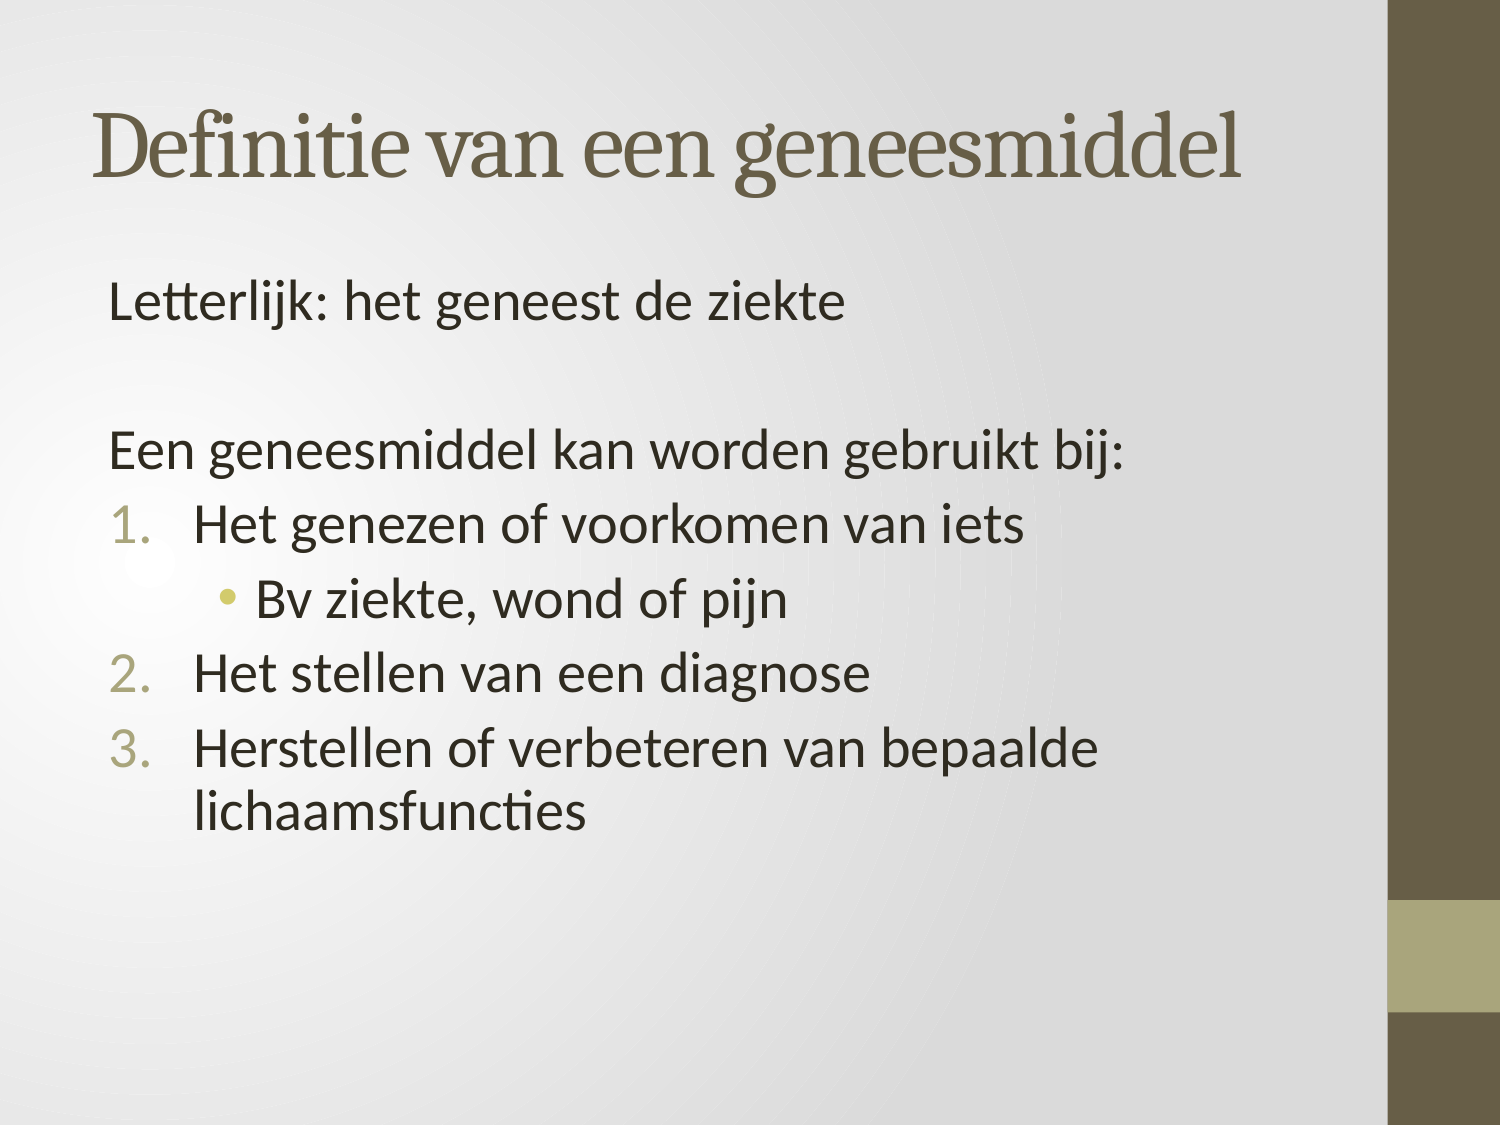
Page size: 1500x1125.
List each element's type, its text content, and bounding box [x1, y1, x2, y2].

list Letterlijk: het geneest de ziekte Een geneesmiddel kan worden gebruikt bij: Het genezen of voorkomen van iets Bv ziekte, wond of pijn Het stellen van een diagnose Herstellen of verbeteren van bepaalde lichaamsfuncties [75, 262, 1325, 1050]
title Definitie van een geneesmiddel [75, 45, 1325, 233]
